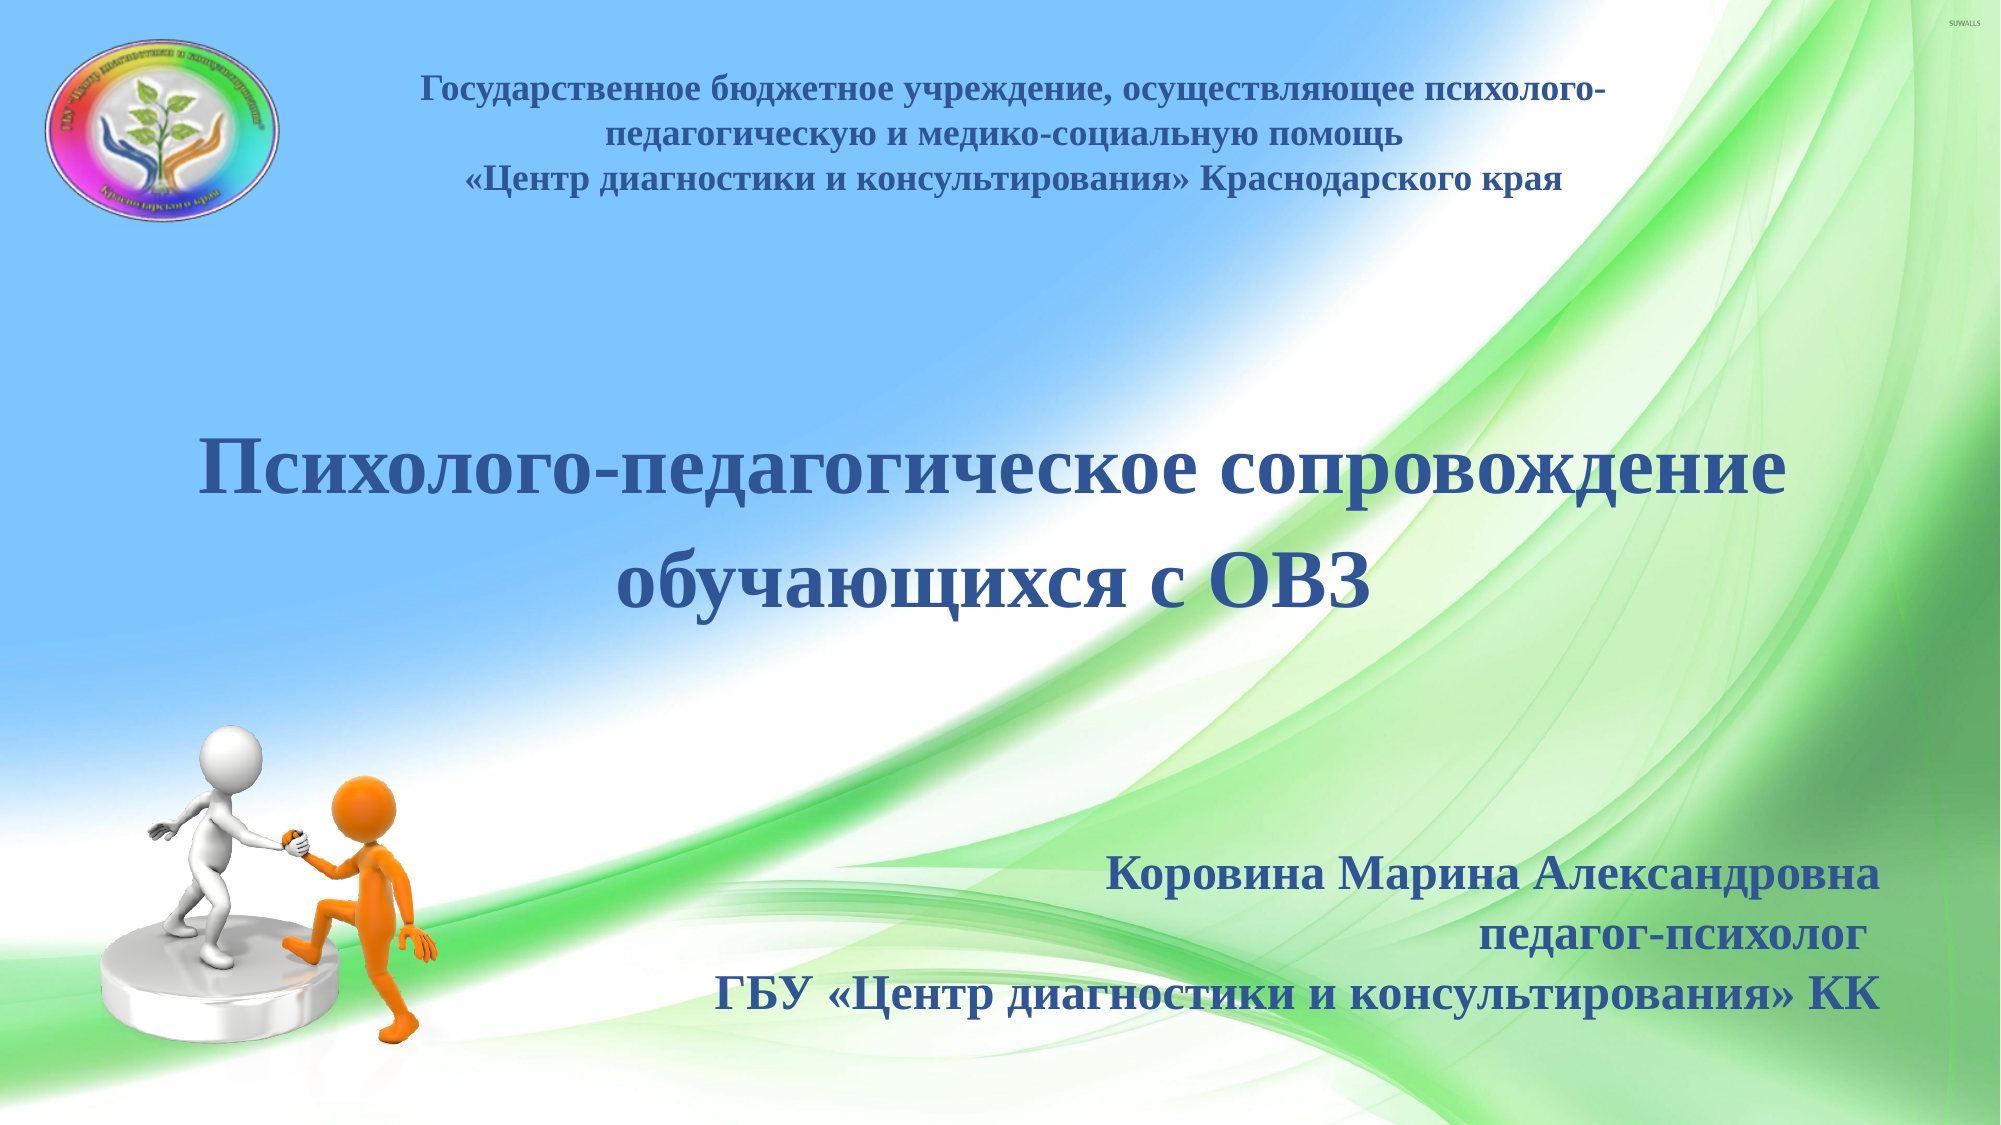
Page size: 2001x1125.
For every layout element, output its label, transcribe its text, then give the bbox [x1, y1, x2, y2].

picture [0, 0, 2001, 1125]
text_box Государственное бюджетное учреждение, осуществляющее психолого-педагогическую и медико-социальную помощь «Центр диагностики и консультирования» Краснодарского края [335, 56, 1723, 206]
subtitle Коровина Марина Александровна педагог-психолог ГБУ «Центр диагностики и консультирования» КК [477, 832, 1896, 1104]
title Психолого-педагогическое сопровождение обучающихся с ОВЗ [18, 407, 1969, 633]
